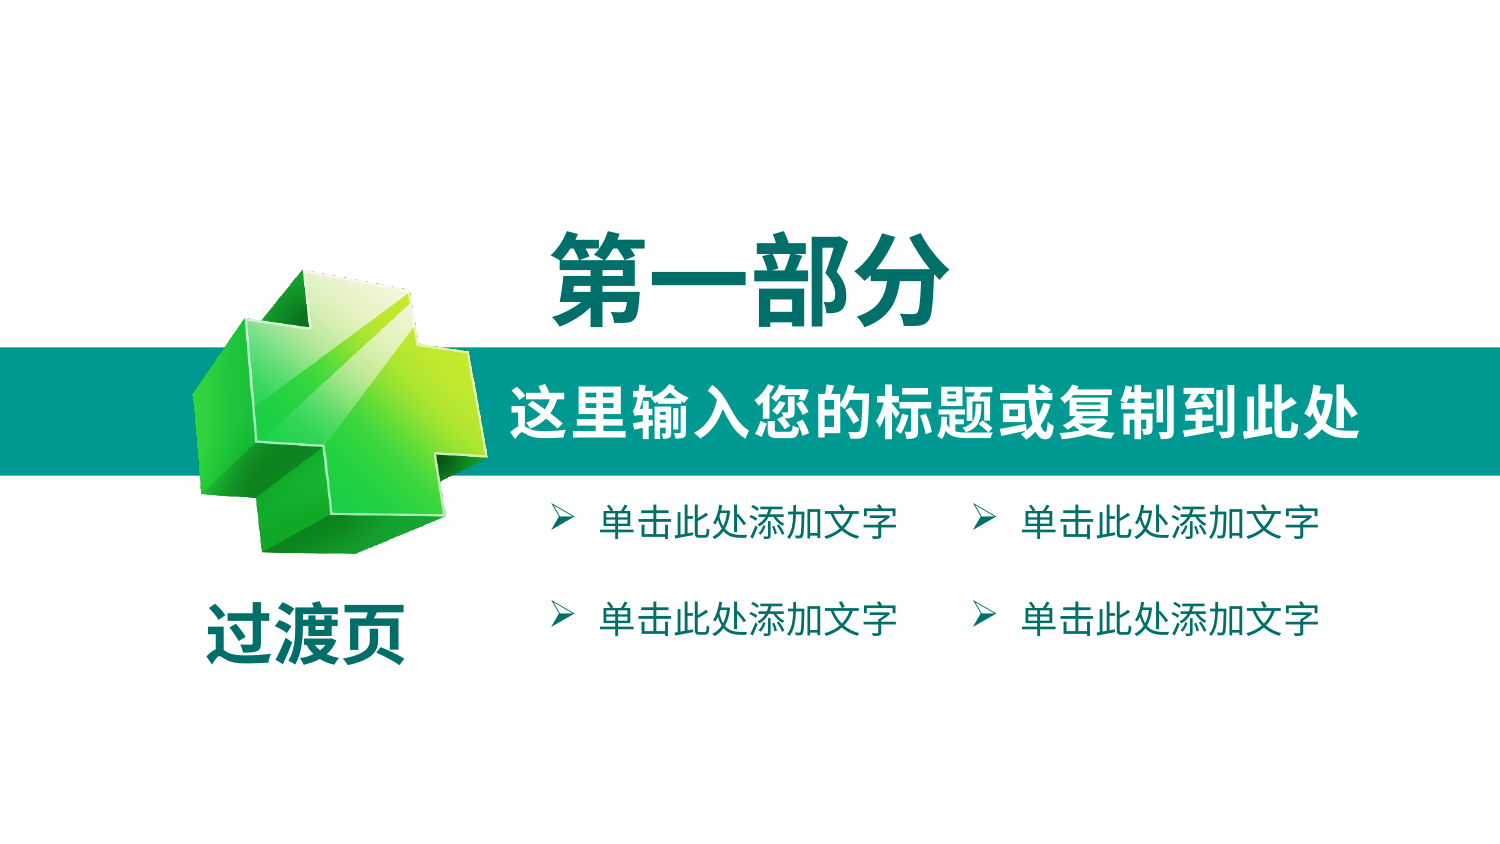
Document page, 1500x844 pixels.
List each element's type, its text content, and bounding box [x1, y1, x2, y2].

text_box 单击此处添加文字 [548, 582, 921, 655]
text_box 这里输入您的标题或复制到此处 [0, 345, 186, 478]
text_box 单击此处添加文字 [969, 485, 1343, 558]
text_box 单击此处添加文字 [548, 485, 921, 558]
text_box 这里输入您的标题或复制到此处 [493, 345, 1500, 478]
text_box 单击此处添加文字 [969, 582, 1343, 655]
text_box 过渡页 [197, 596, 417, 668]
text_box 第一部分 [510, 246, 990, 310]
picture [191, 268, 488, 555]
